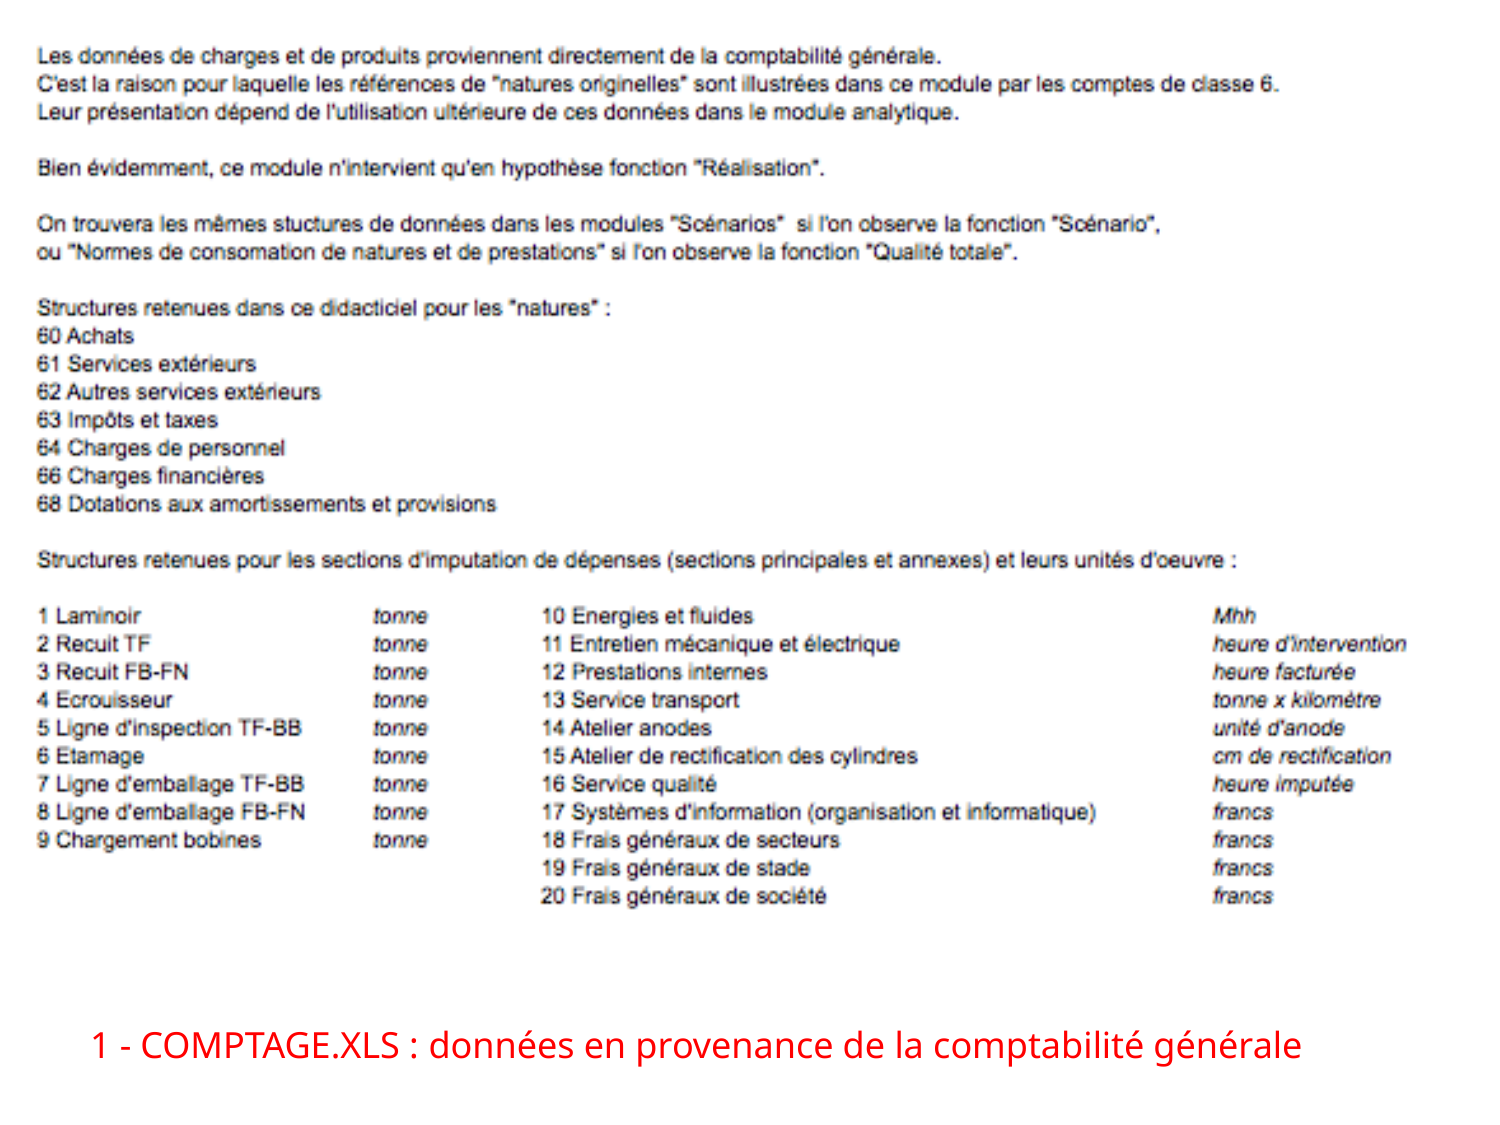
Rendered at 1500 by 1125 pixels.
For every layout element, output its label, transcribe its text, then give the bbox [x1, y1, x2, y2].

picture [19, 16, 1445, 964]
list 1 - COMPTAGE.XLS : données en provenance de la comptabilité générale [75, 1015, 1369, 1085]
